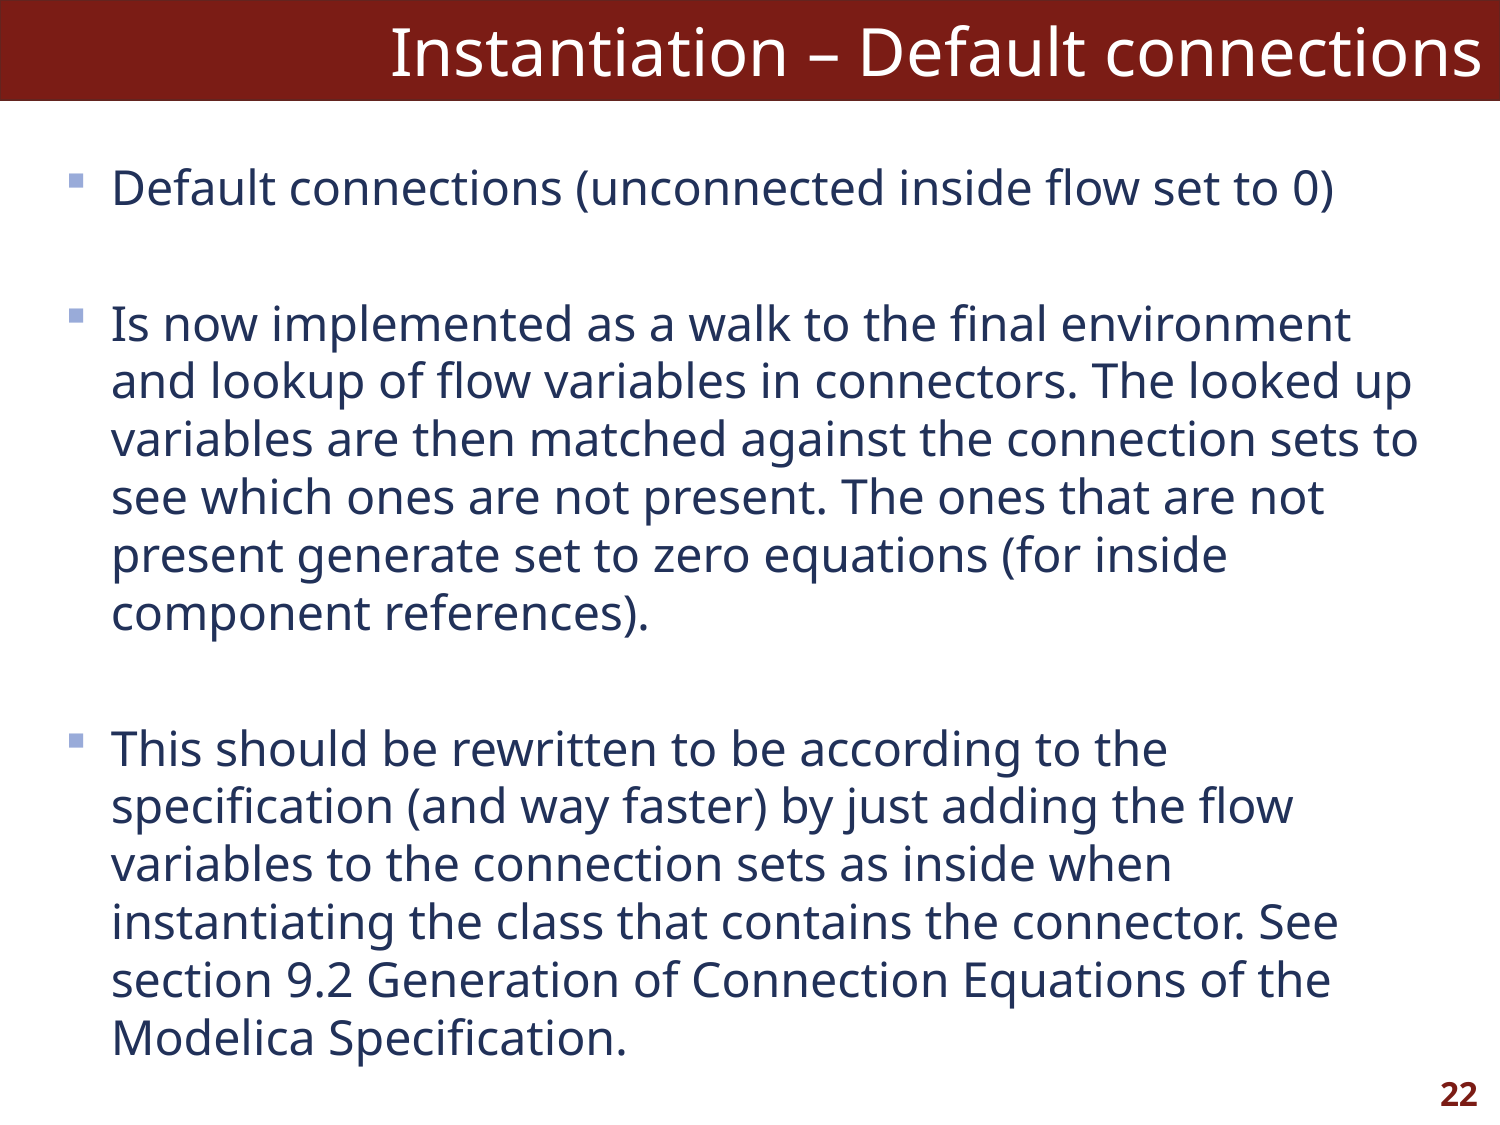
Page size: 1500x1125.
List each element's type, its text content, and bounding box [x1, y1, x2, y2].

slide_number 22 [1342, 1065, 1494, 1116]
title Instantiation – Default connections [274, 0, 1500, 101]
list Default connections (unconnected inside flow set to 0) Is now implemented as a walk to the final environment and lookup of flow variables in connectors. The looked up variables are then matched against the connection sets to see which ones are not present. The ones that are not present generate set to zero equations (for inside component references). This should be rewritten to be according to the specification (and way faster) by just adding the flow variables to the connection sets as inside when instantiating the class that contains the connector. See section 9.2 Generation of Connection Equations of the Modelica Specification. [49, 149, 1451, 1076]
